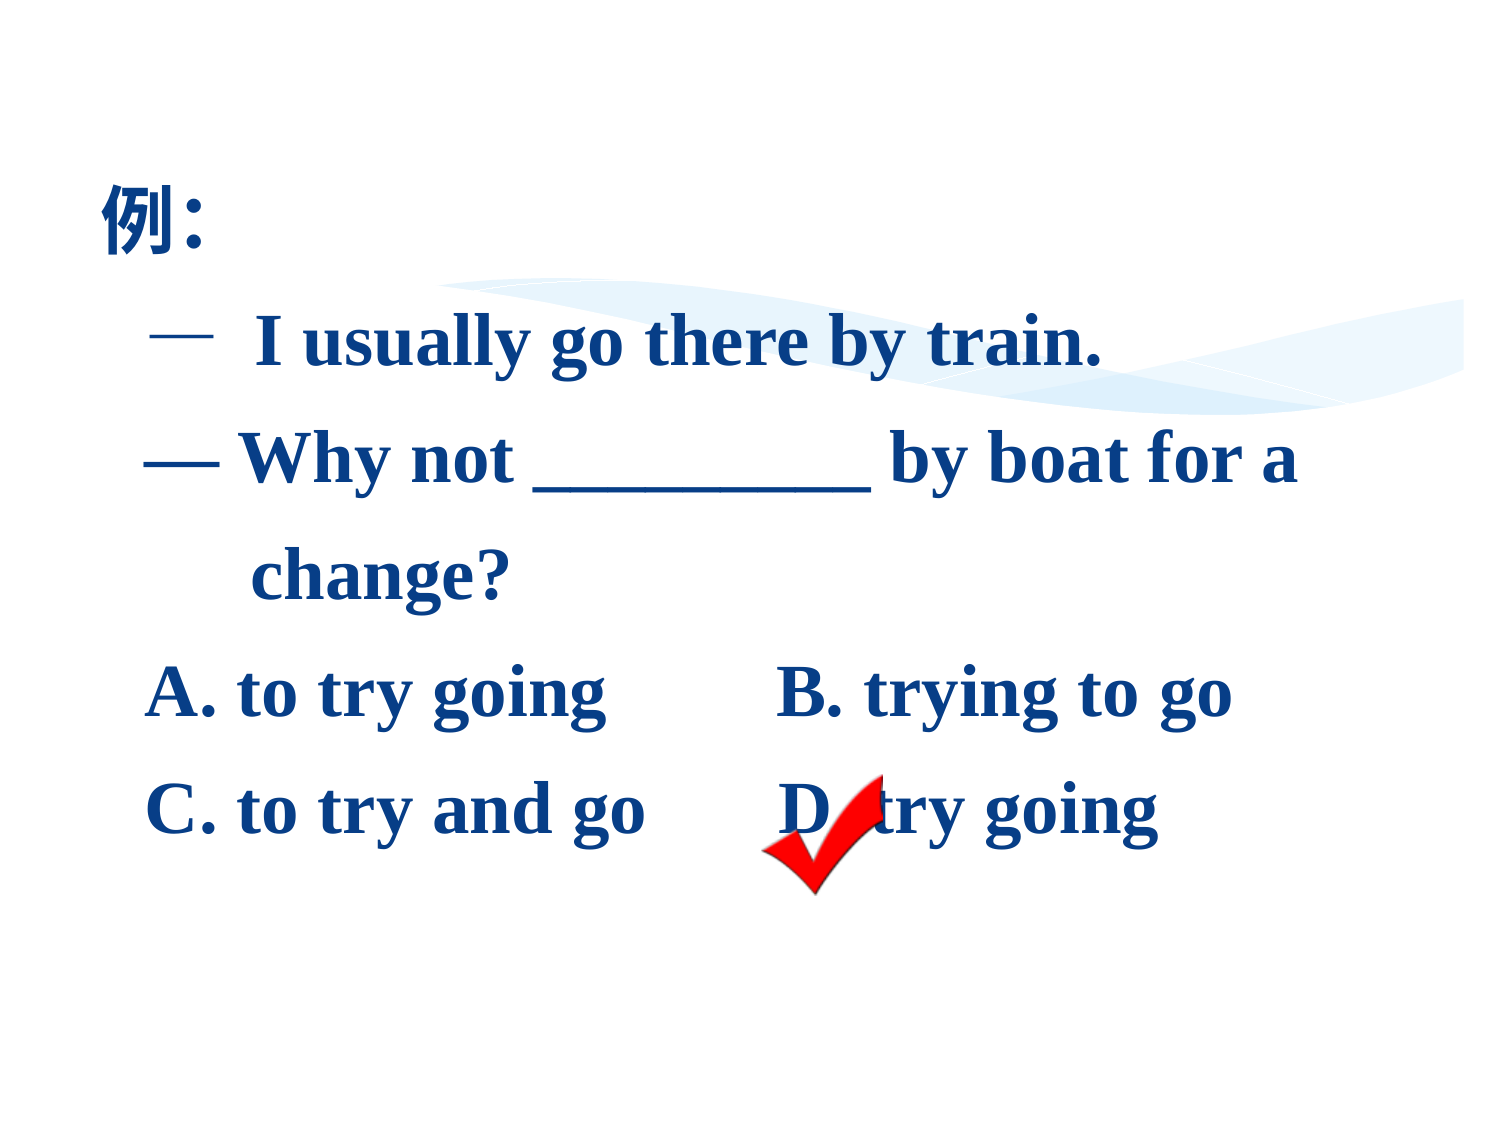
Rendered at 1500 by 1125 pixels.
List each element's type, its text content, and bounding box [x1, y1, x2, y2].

picture [761, 774, 884, 897]
list 例： — I usually go there by train. — Why not _________ by boat for a change? A. to try going B. trying to go C. to try and go D. try going [85, 139, 1436, 882]
